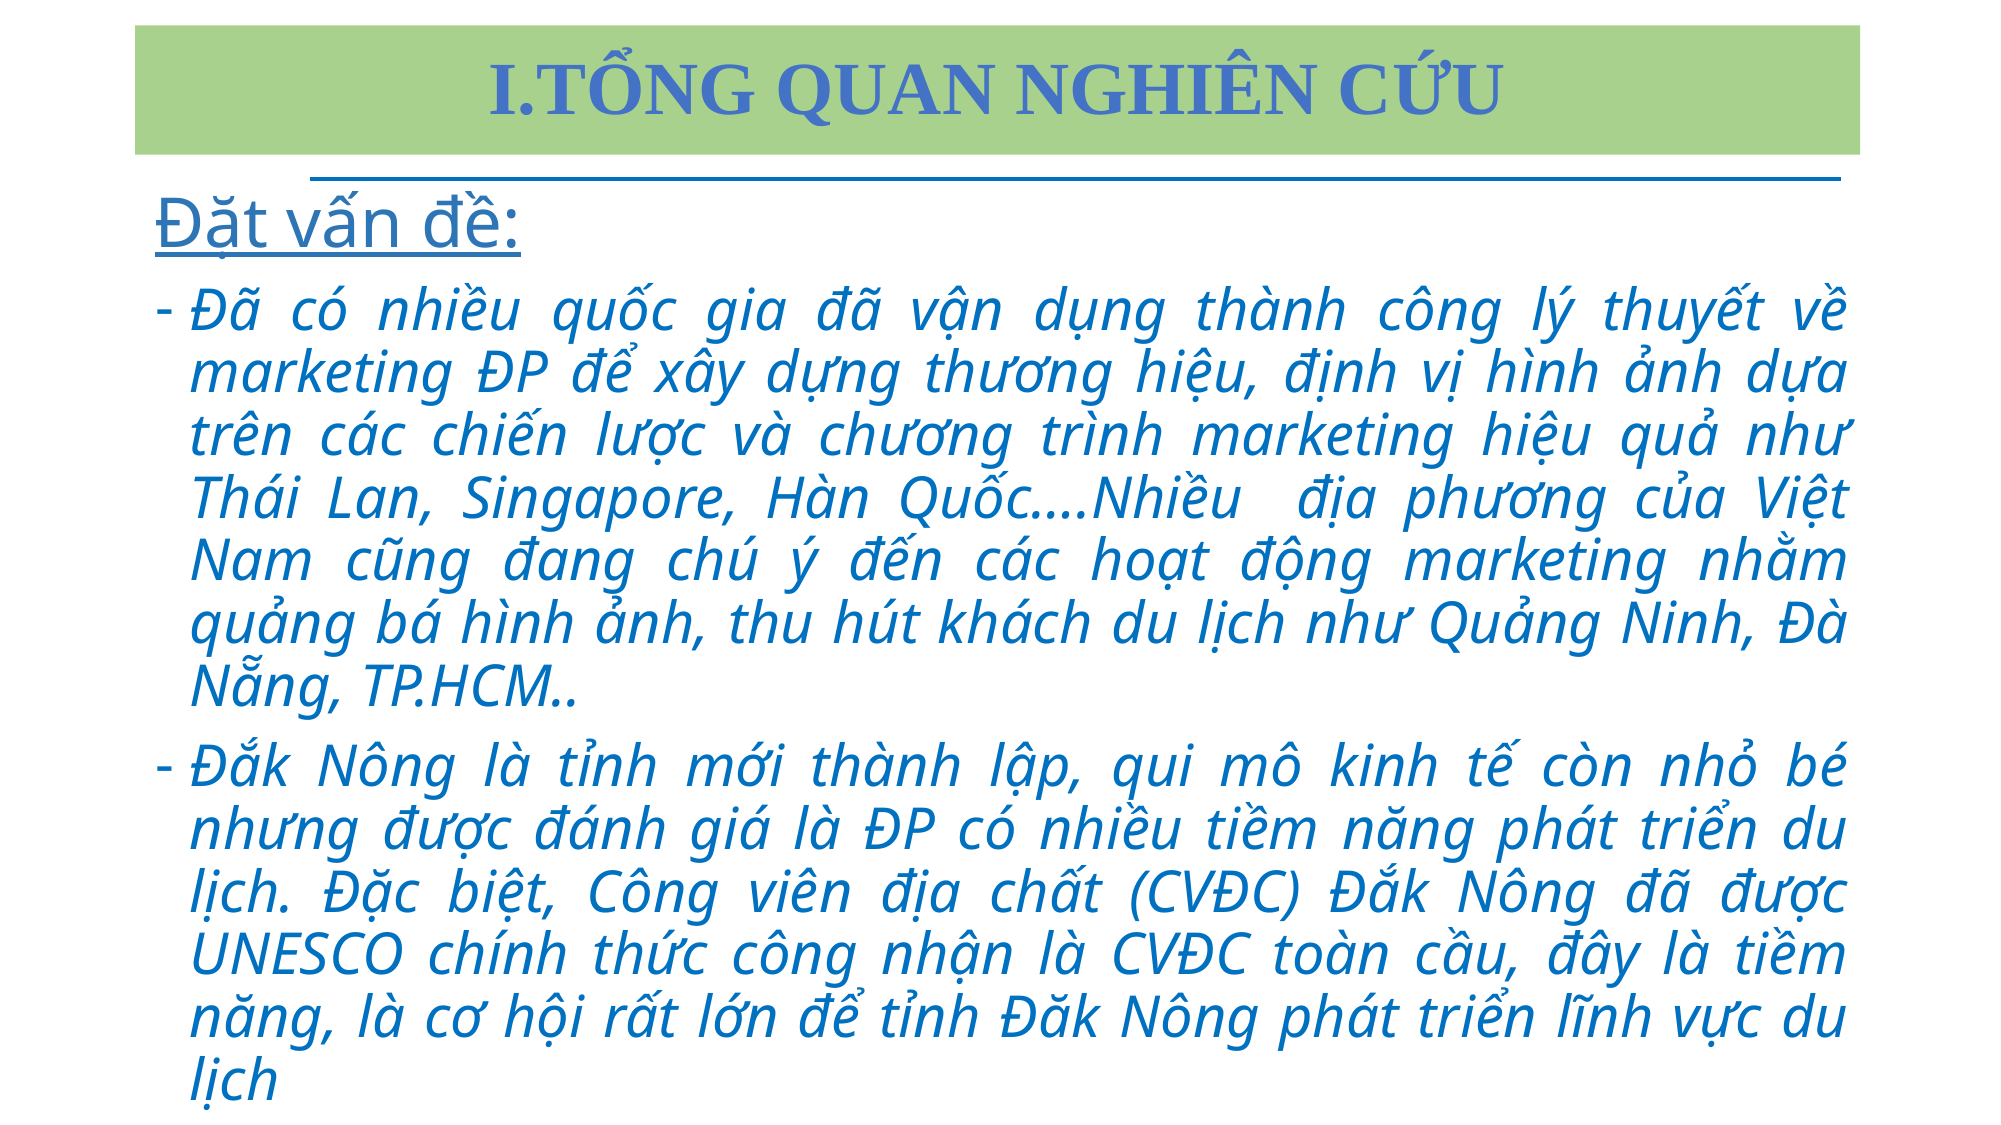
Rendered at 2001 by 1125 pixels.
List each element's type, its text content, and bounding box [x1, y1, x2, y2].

title I.TỔNG QUAN NGHIÊN CỨU [135, 25, 1861, 155]
list Đặt vấn đề: Đã có nhiều quốc gia đã vận dụng thành công lý thuyết về marketing ĐP để xây dựng thương hiệu, định vị hình ảnh dựa trên các chiến lược và chương trình marketing hiệu quả như Thái Lan, Singapore, Hàn Quốc….Nhiều địa phương của Việt Nam cũng đang chú ý đến các hoạt động marketing nhằm quảng bá hình ảnh, thu hút khách du lịch như Quảng Ninh, Đà Nẵng, TP.HCM.. Đắk Nông là tỉnh mới thành lập, qui mô kinh tế còn nhỏ bé nhưng được đánh giá là ĐP có nhiều tiềm năng phát triển du lịch. Đặc biệt, Công viên địa chất (CVĐC) Đắk Nông đã được UNESCO chính thức công nhận là CVĐC toàn cầu, đây là tiềm năng, là cơ hội rất lớn để tỉnh Đăk Nông phát triển lĩnh vực du lịch [139, 179, 1865, 1125]
